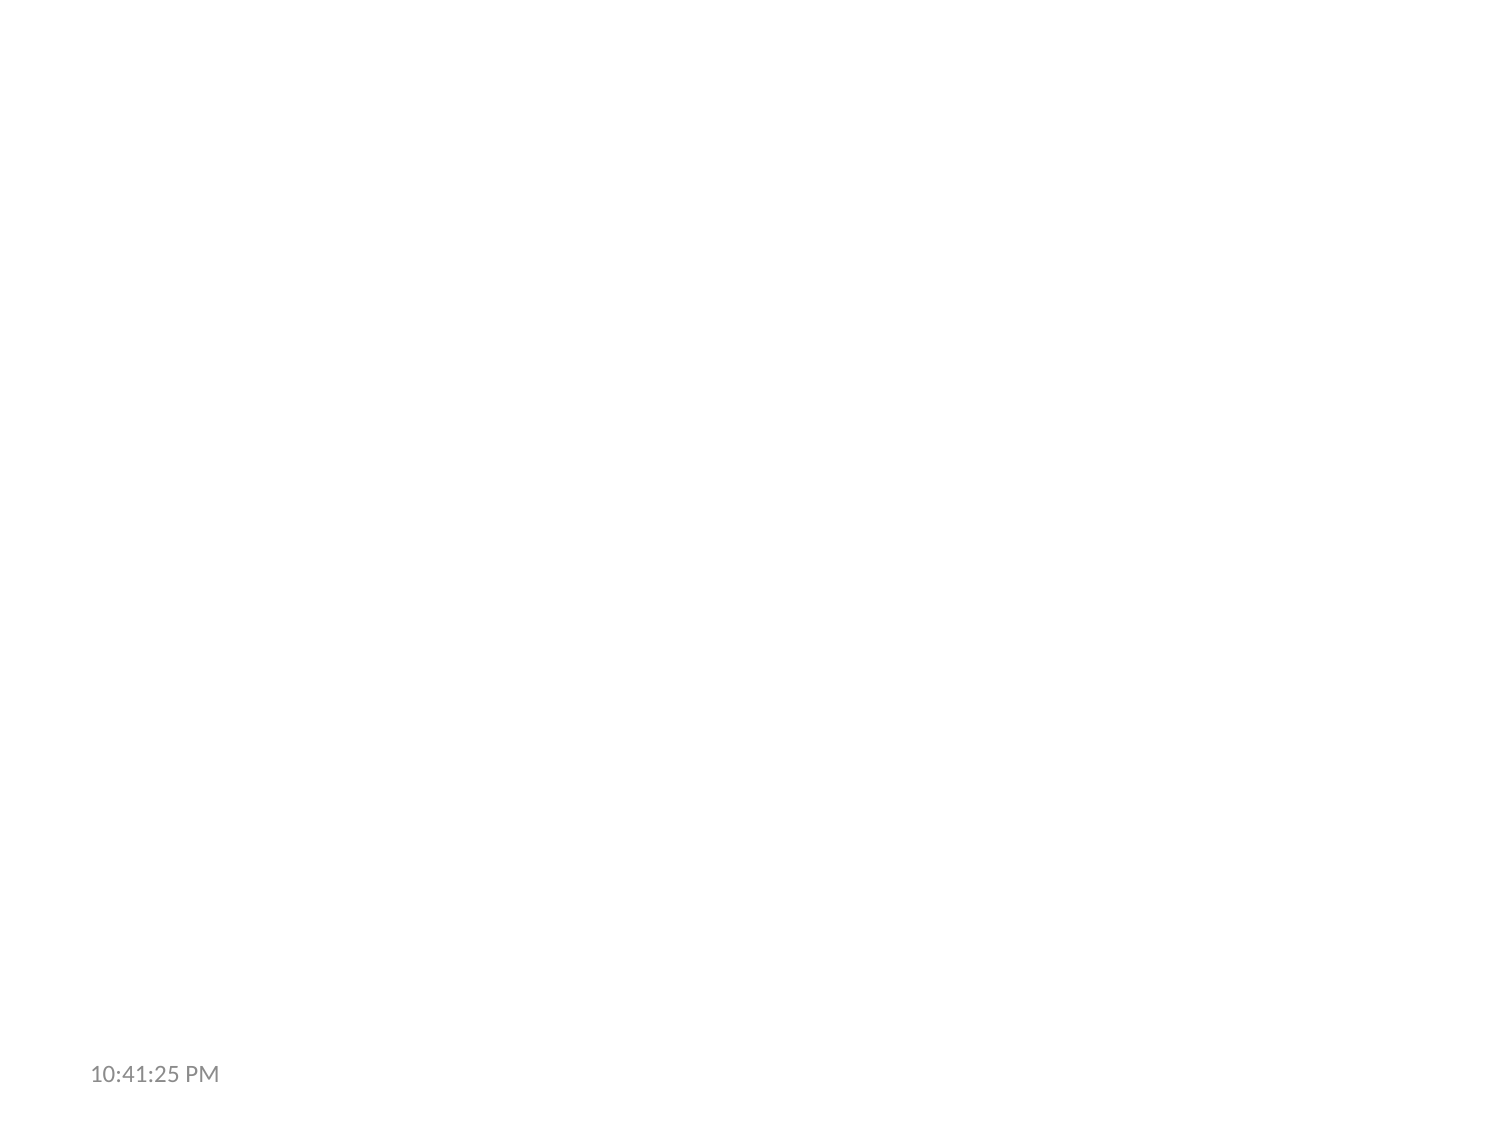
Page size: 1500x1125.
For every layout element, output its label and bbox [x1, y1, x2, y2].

slide_number [75, 1042, 425, 1103]
